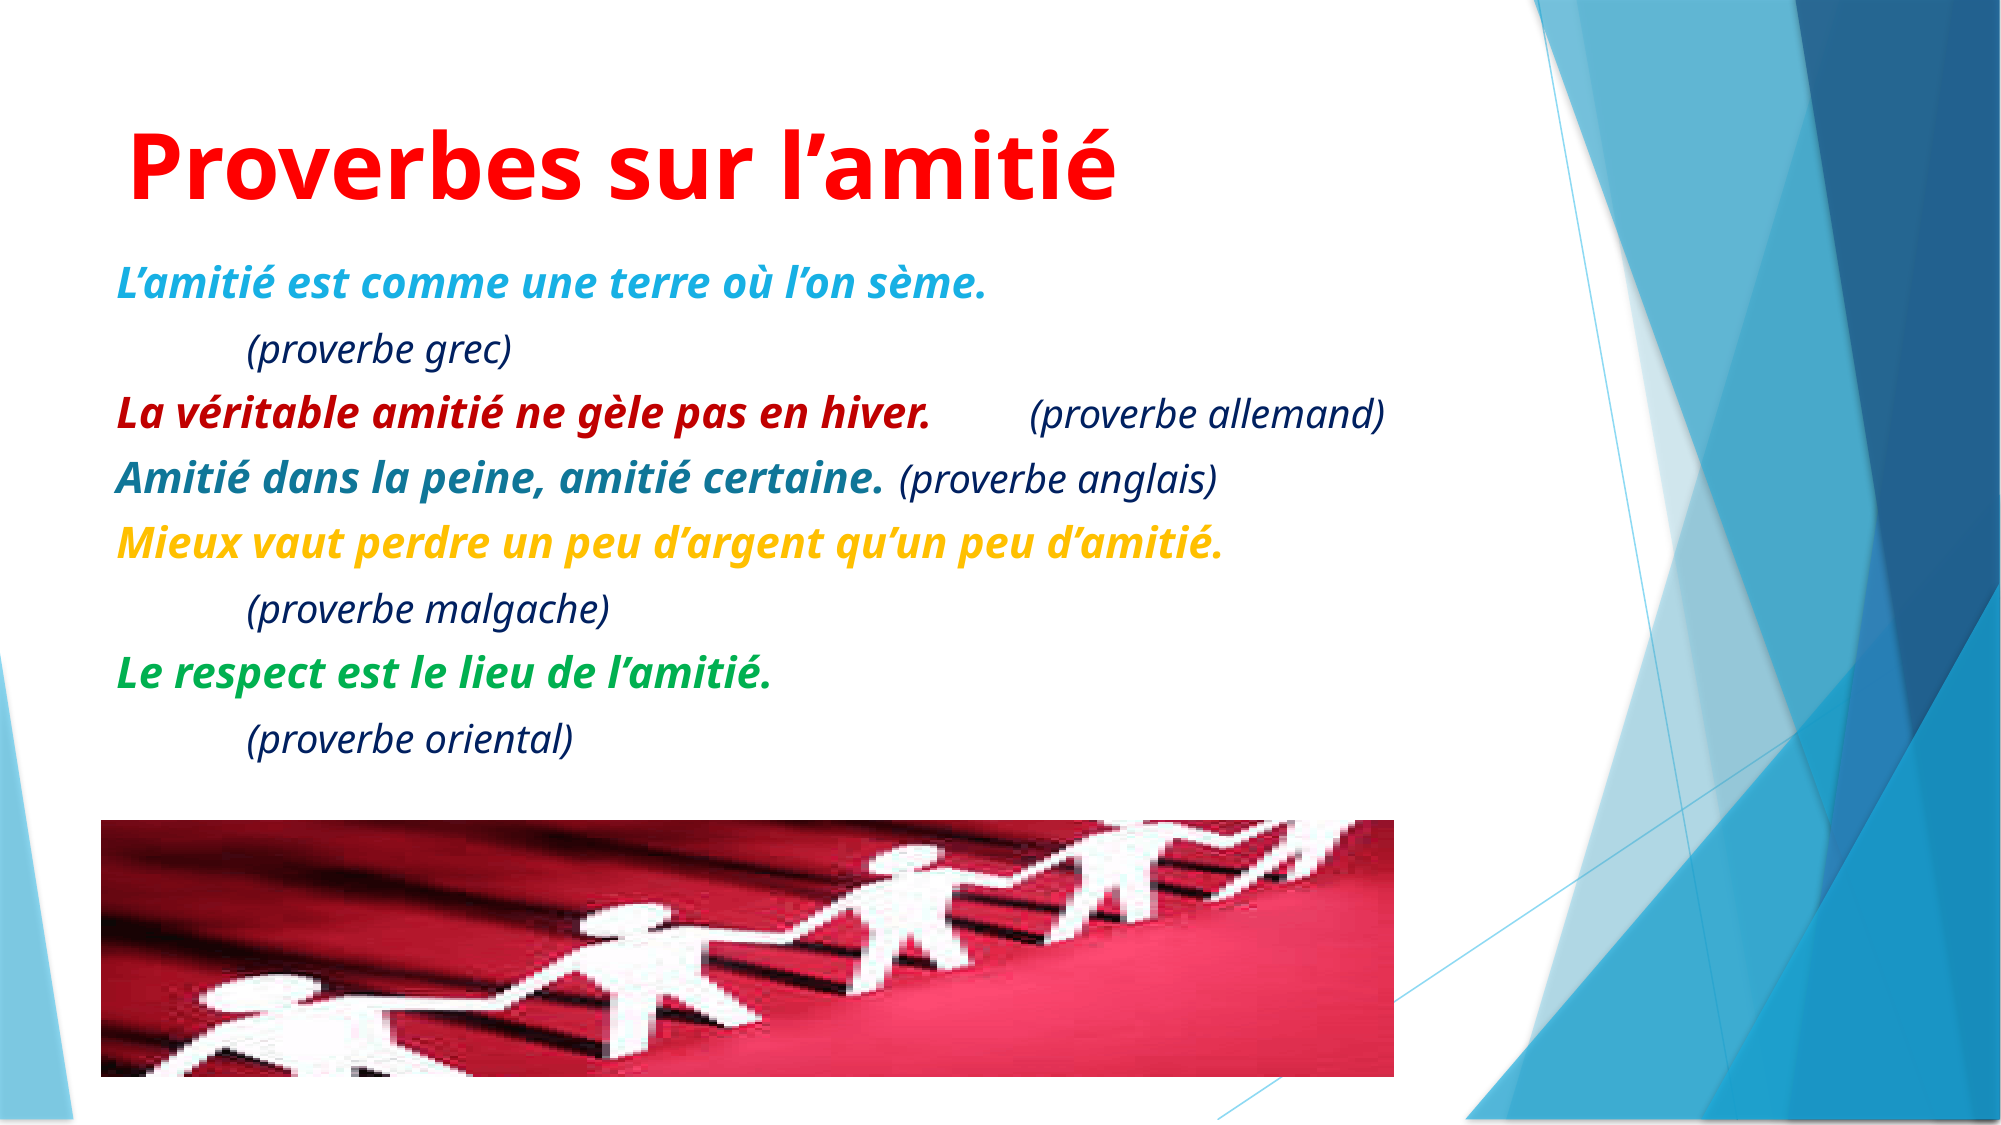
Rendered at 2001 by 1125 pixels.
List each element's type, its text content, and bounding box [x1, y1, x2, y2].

text_box L’amitié est comme une terre où l’on sème. (proverbe grec) La véritable amitié ne gèle pas en hiver. (proverbe allemand) Amitié dans la peine, amitié certaine. (proverbe anglais) Mieux vaut perdre un peu d’argent qu’un peu d’amitié. (proverbe malgache) Le respect est le lieu de l’amitié. (proverbe oriental) [101, 253, 1653, 782]
title Proverbes sur l’amitié [111, 99, 1861, 317]
picture [100, 819, 1394, 1078]
